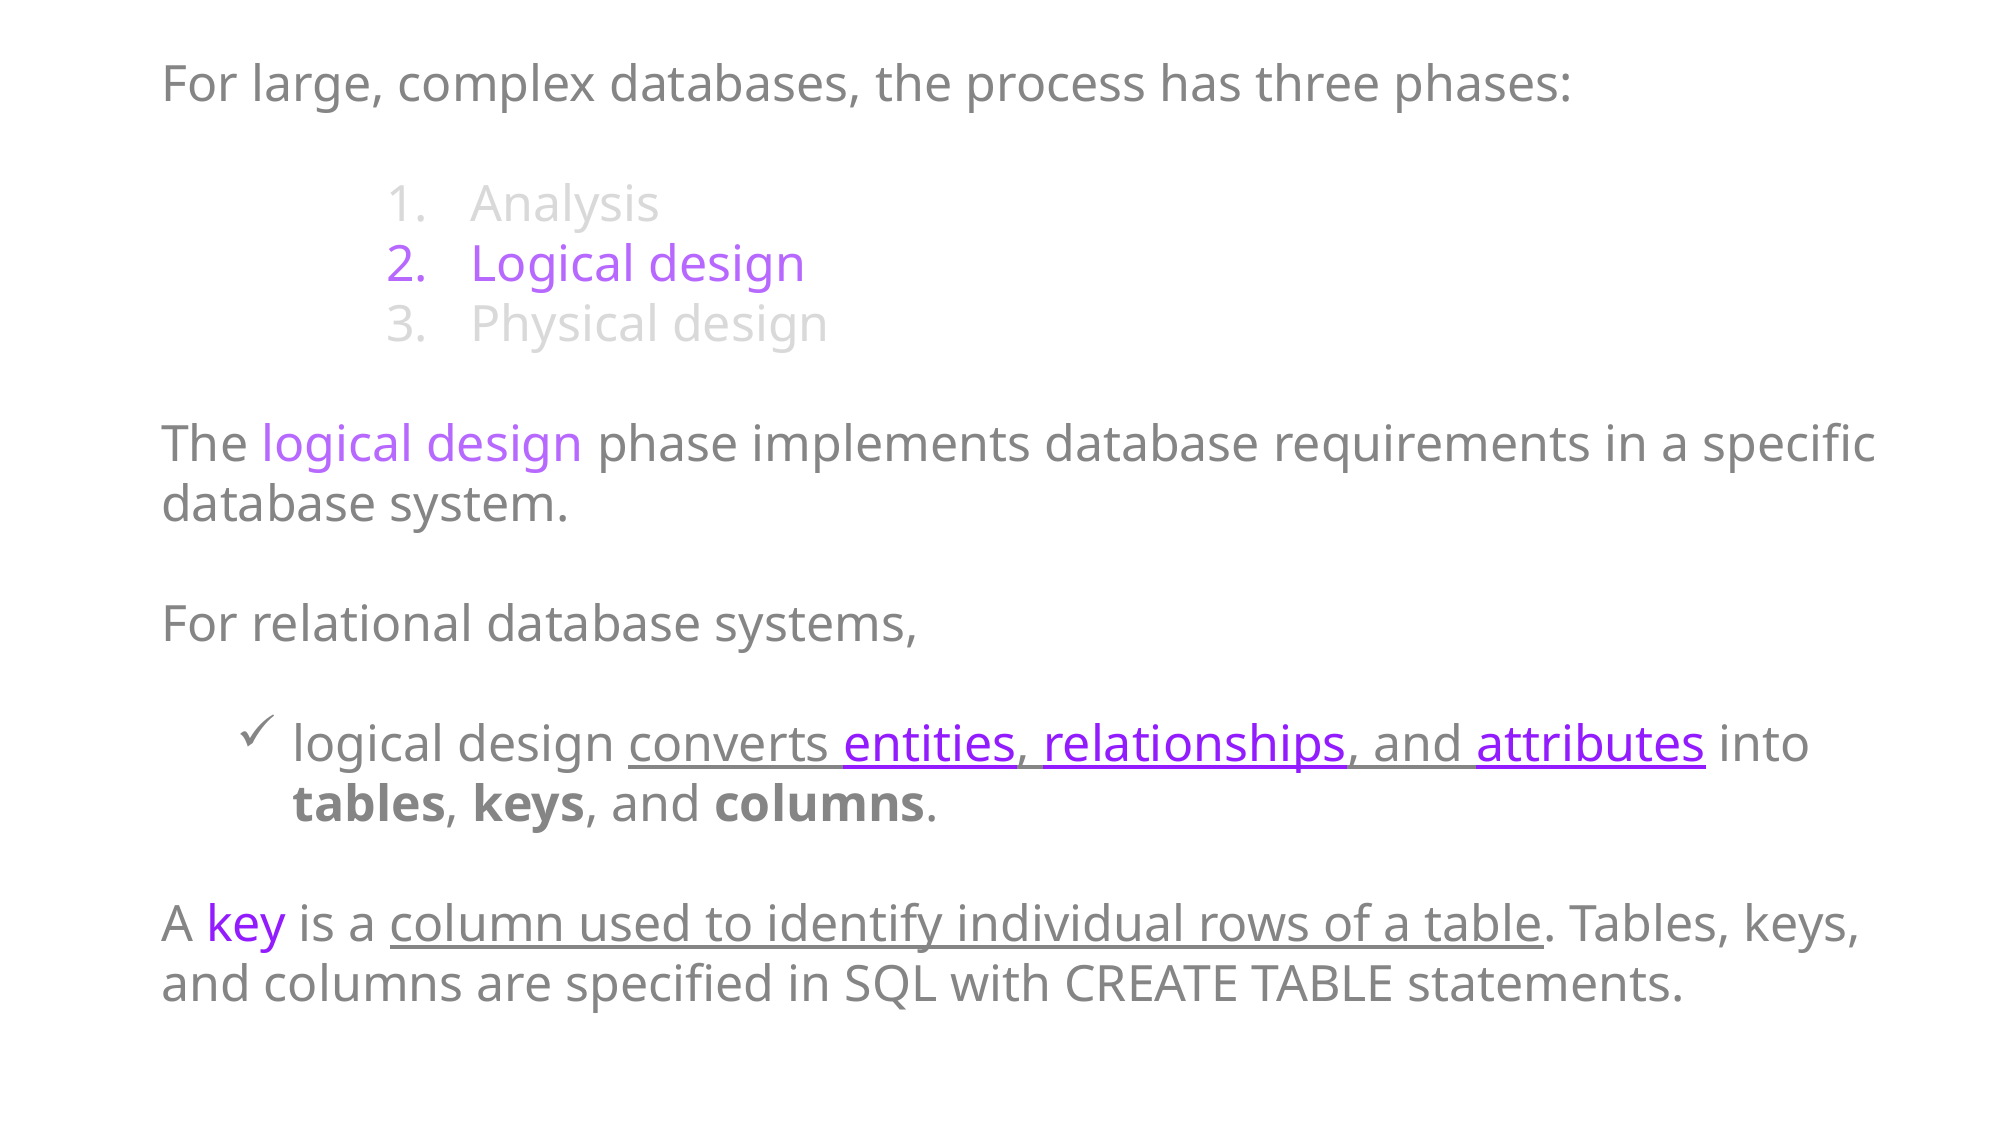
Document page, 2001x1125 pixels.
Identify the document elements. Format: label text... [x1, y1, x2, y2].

text_box For large, complex databases, the process has three phases: Analysis Logical design Physical design The logical design phase implements database requirements in a specific database system. For relational database systems, logical design converts entities, relationships, and attributes into tables, keys, and columns. A key is a column used to identify individual rows of a table. Tables, keys, and columns are specified in SQL with CREATE TABLE statements. [146, 43, 1934, 1019]
